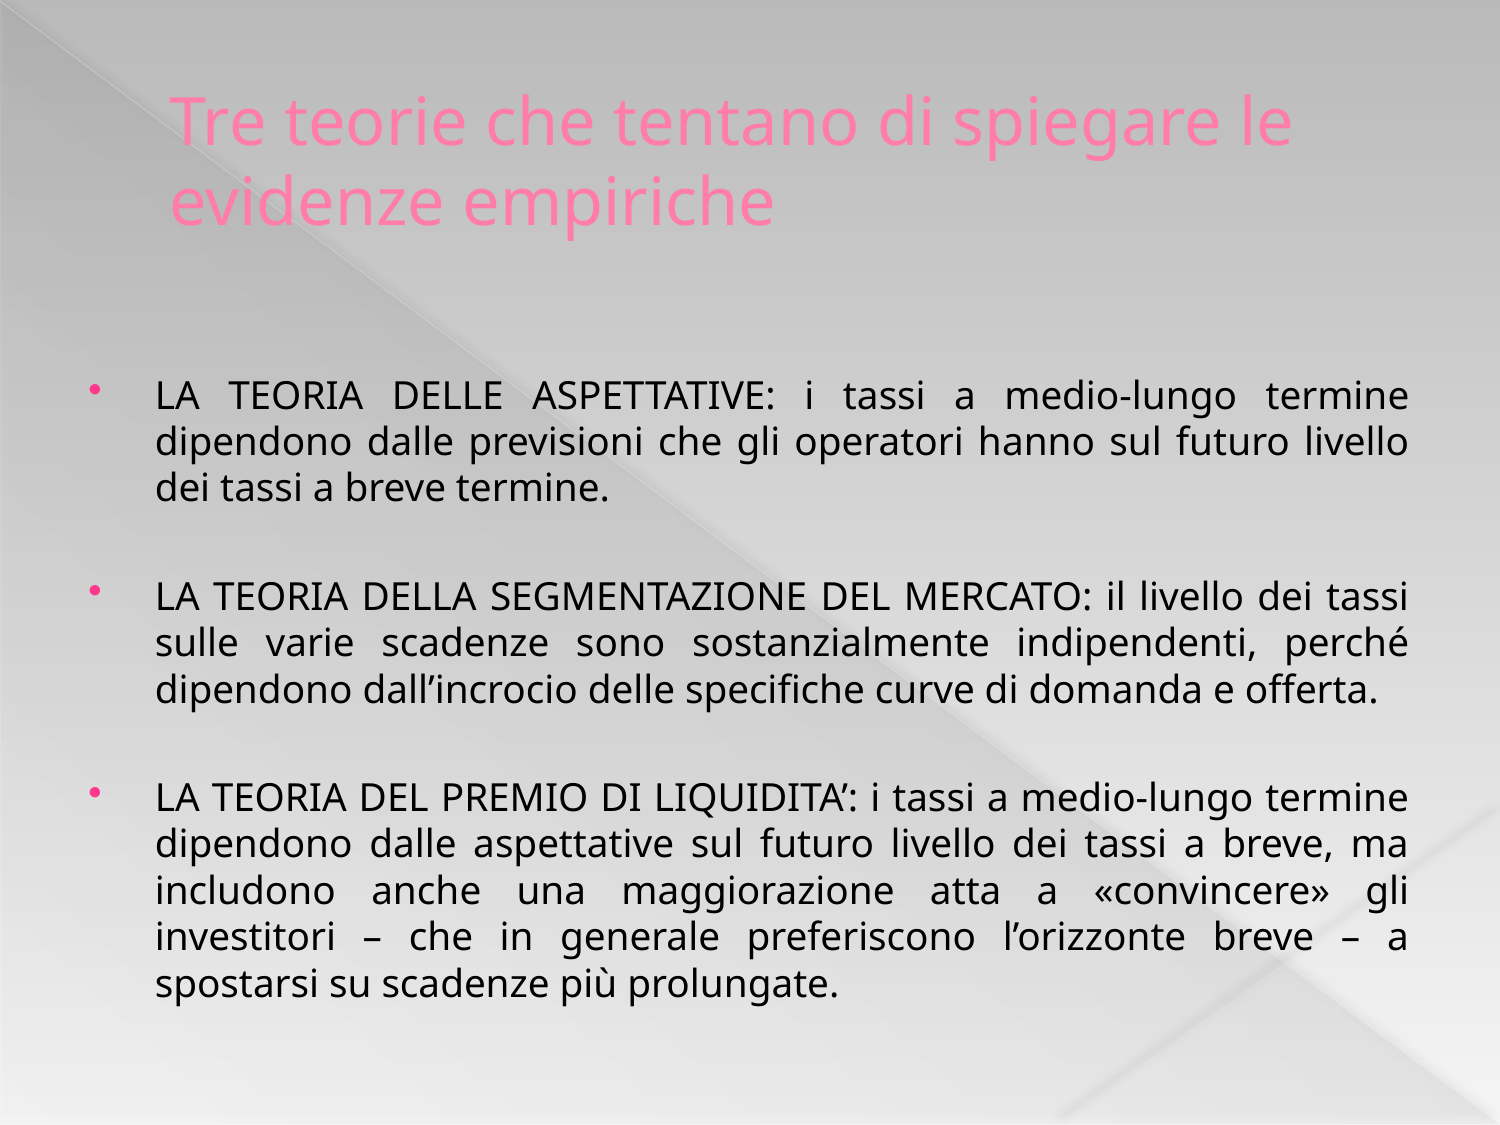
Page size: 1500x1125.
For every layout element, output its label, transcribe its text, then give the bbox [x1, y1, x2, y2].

title Tre teorie che tentano di spiegare le evidenze empiriche [75, 43, 1425, 274]
list LA TEORIA DELLE ASPETTATIVE: i tassi a medio-lungo termine dipendono dalle previsioni che gli operatori hanno sul futuro livello dei tassi a breve termine. LA TEORIA DELLA SEGMENTAZIONE DEL MERCATO: il livello dei tassi sulle varie scadenze sono sostanzialmente indipendenti, perché dipendono dall’incrocio delle specifiche curve di domanda e offerta. LA TEORIA DEL PREMIO DI LIQUIDITA’: i tassi a medio-lungo termine dipendono dalle aspettative sul futuro livello dei tassi a breve, ma includono anche una maggiorazione atta a «convincere» gli investitori – che in generale preferiscono l’orizzonte breve – a spostarsi su scadenze più prolungate. [75, 308, 1425, 1059]
